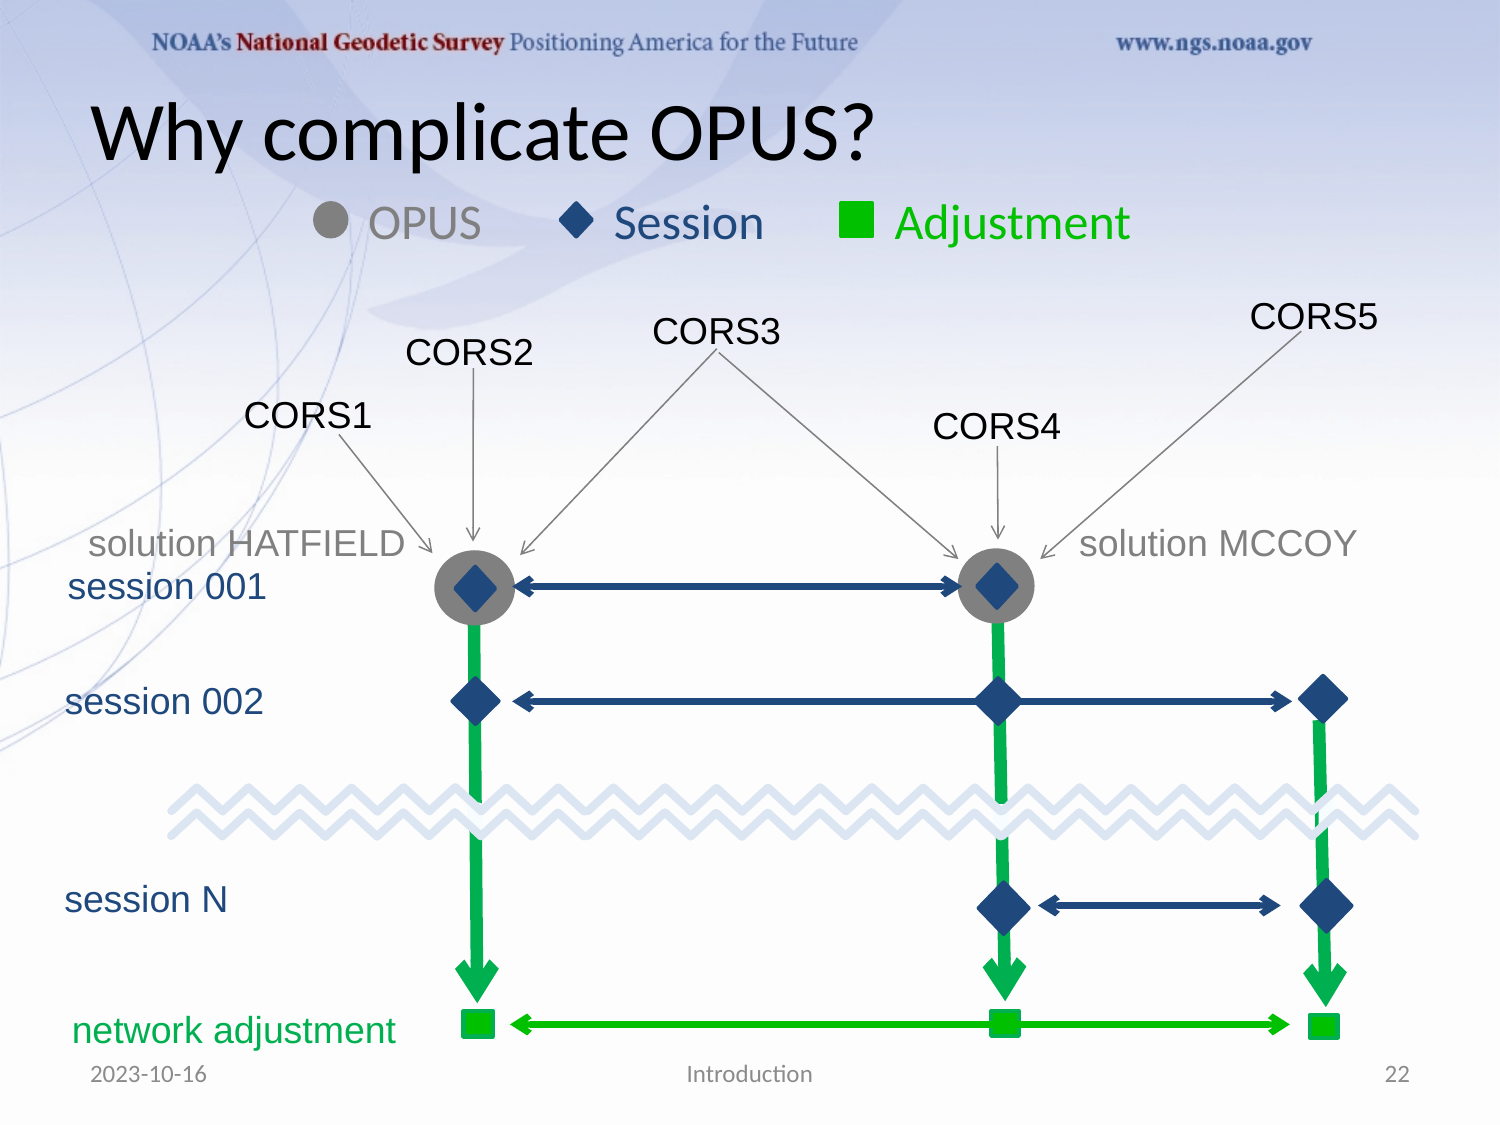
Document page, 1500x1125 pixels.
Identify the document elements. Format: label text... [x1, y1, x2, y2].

text_box CORS1 [228, 383, 333, 444]
text_box CORS3 [637, 299, 797, 347]
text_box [170, 786, 1416, 837]
title Why complicate OPUS? [74, 74, 1426, 181]
text_box [461, 1009, 495, 1039]
slide_number 22 [1074, 1042, 1425, 1103]
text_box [978, 879, 1352, 935]
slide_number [75, 1042, 425, 1103]
text_box session 002 [49, 669, 280, 730]
text_box [989, 1032, 1021, 1038]
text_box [452, 675, 1347, 725]
footer Introduction [512, 1042, 988, 1103]
text_box solution HATFIELD [73, 511, 333, 572]
picture [0, 0, 1500, 1125]
text_box CORS2 [390, 321, 549, 347]
text_box [989, 1009, 1021, 1021]
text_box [1178, 859, 1467, 868]
text_box [1308, 1013, 1340, 1040]
text_box network adjustment [57, 998, 412, 1059]
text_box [718, 330, 1302, 622]
text_box solution MCCOY [1306, 511, 1373, 572]
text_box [314, 181, 1148, 258]
text_box session 001 [52, 554, 283, 615]
text_box session N [49, 867, 244, 928]
text_box CORS5 [1234, 285, 1394, 345]
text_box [338, 348, 714, 624]
